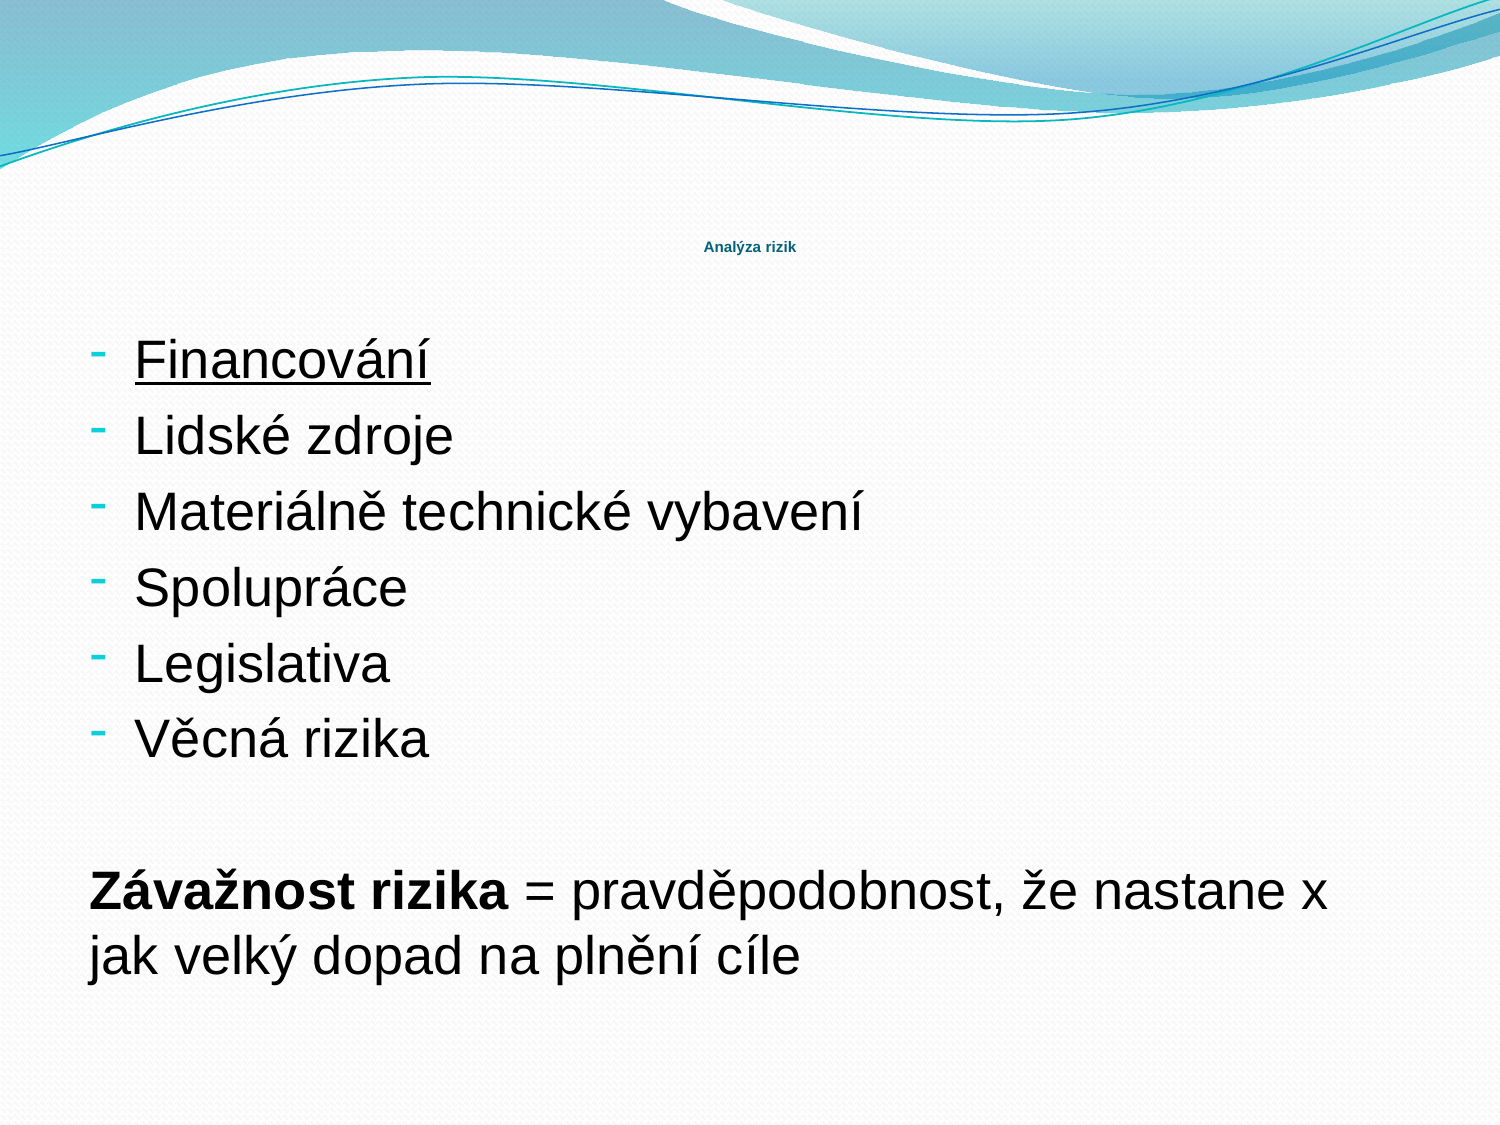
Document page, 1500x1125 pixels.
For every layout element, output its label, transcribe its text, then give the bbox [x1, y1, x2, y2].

list Financování Lidské zdroje Materiálně technické vybavení Spolupráce Legislativa Věcná rizika Závažnost rizika = pravděpodobnost, že nastane x jak velký dopad na plnění cíle [75, 317, 1425, 1038]
title Analýza rizik [75, 115, 1425, 256]
